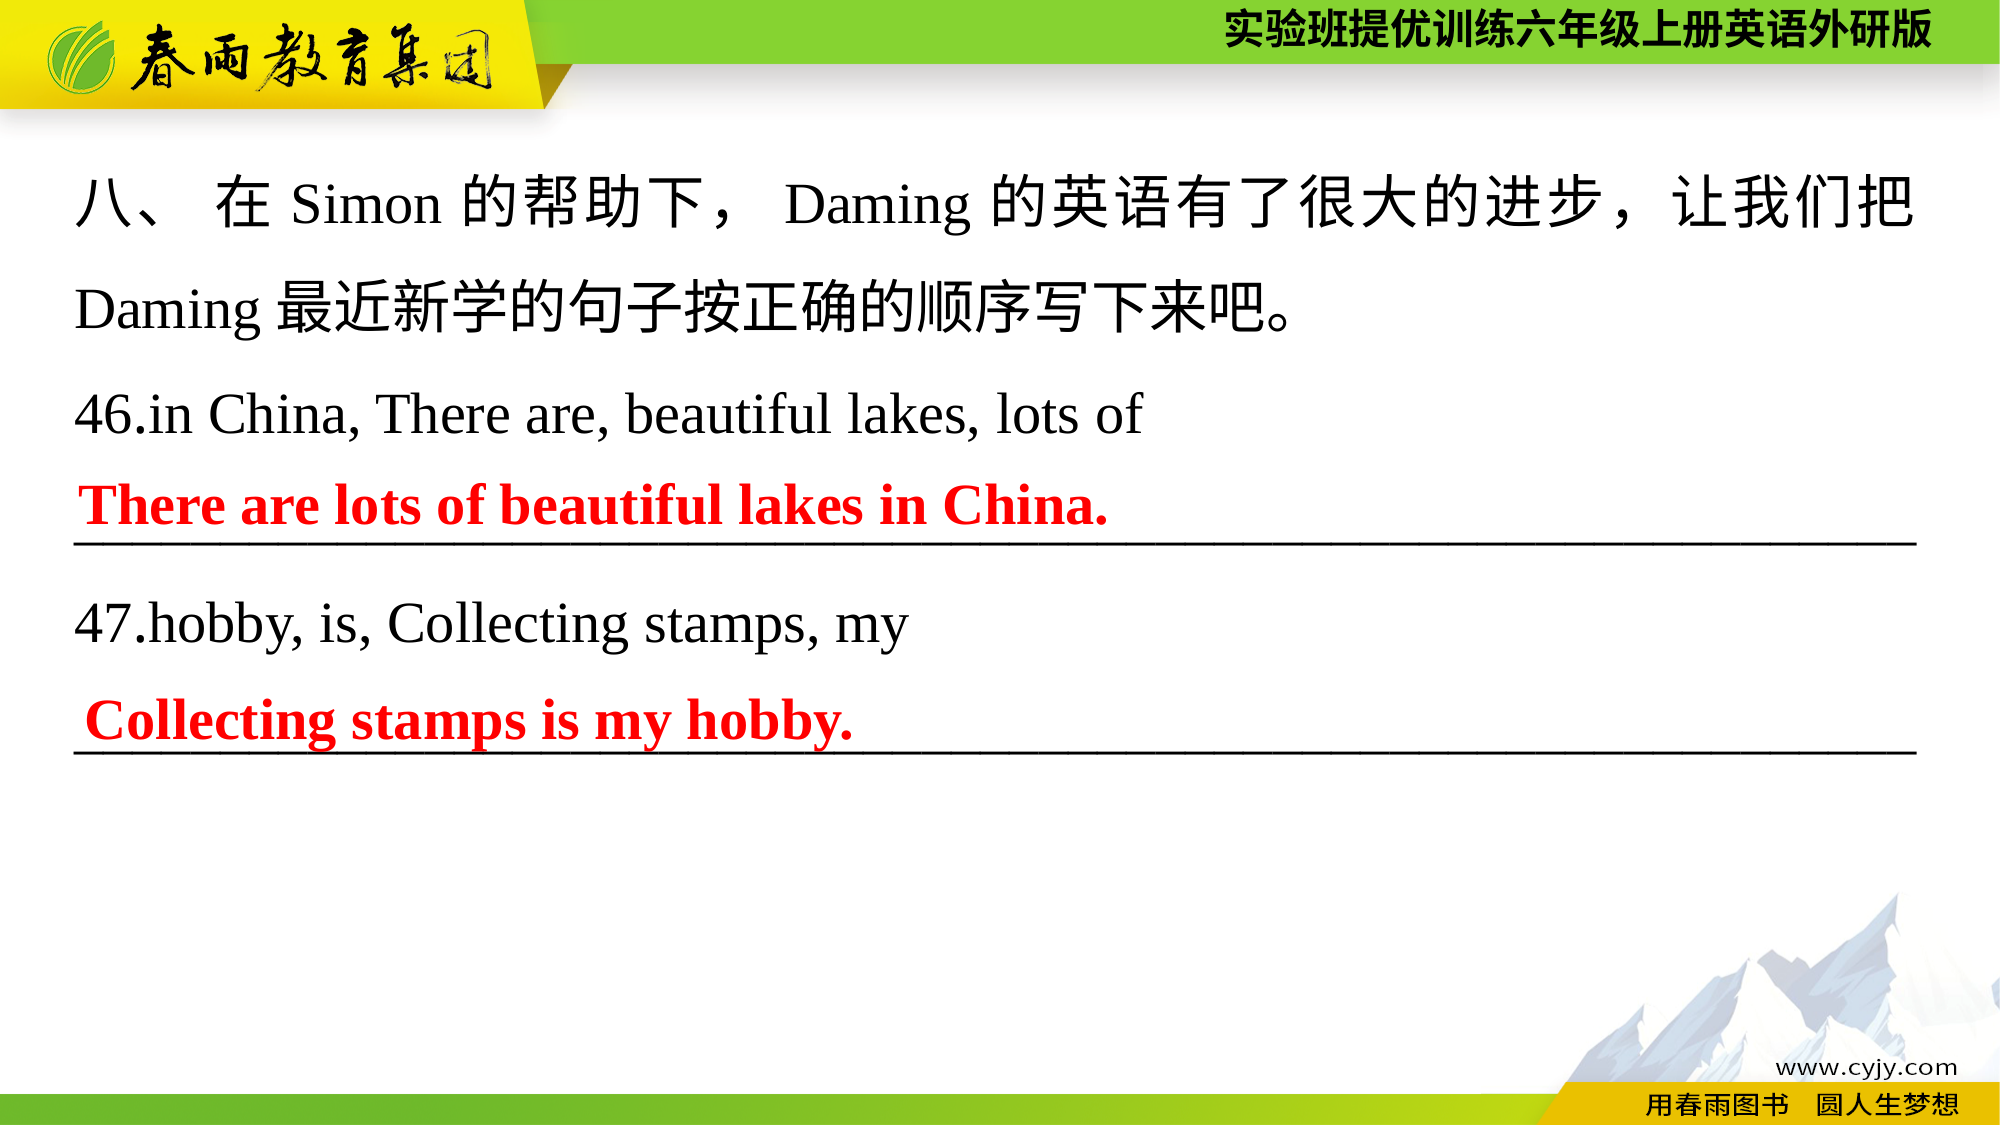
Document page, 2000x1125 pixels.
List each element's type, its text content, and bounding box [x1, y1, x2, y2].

text_box Collecting stamps is my hobby. [69, 638, 870, 759]
picture [0, 0, 2000, 1125]
list 八、 在Simon的帮助下，Daming的英语有了很大的进步，让我们把Daming最近新学的句子按正确的顺序写下来吧。 46.in China, There are, beautiful lakes, lots of _______________________________________________________________ 47.hobby, is, Collecting stamps, my _______________________________________________________________ [59, 122, 1944, 774]
text_box There are lots of beautiful lakes in China. [63, 458, 1178, 544]
